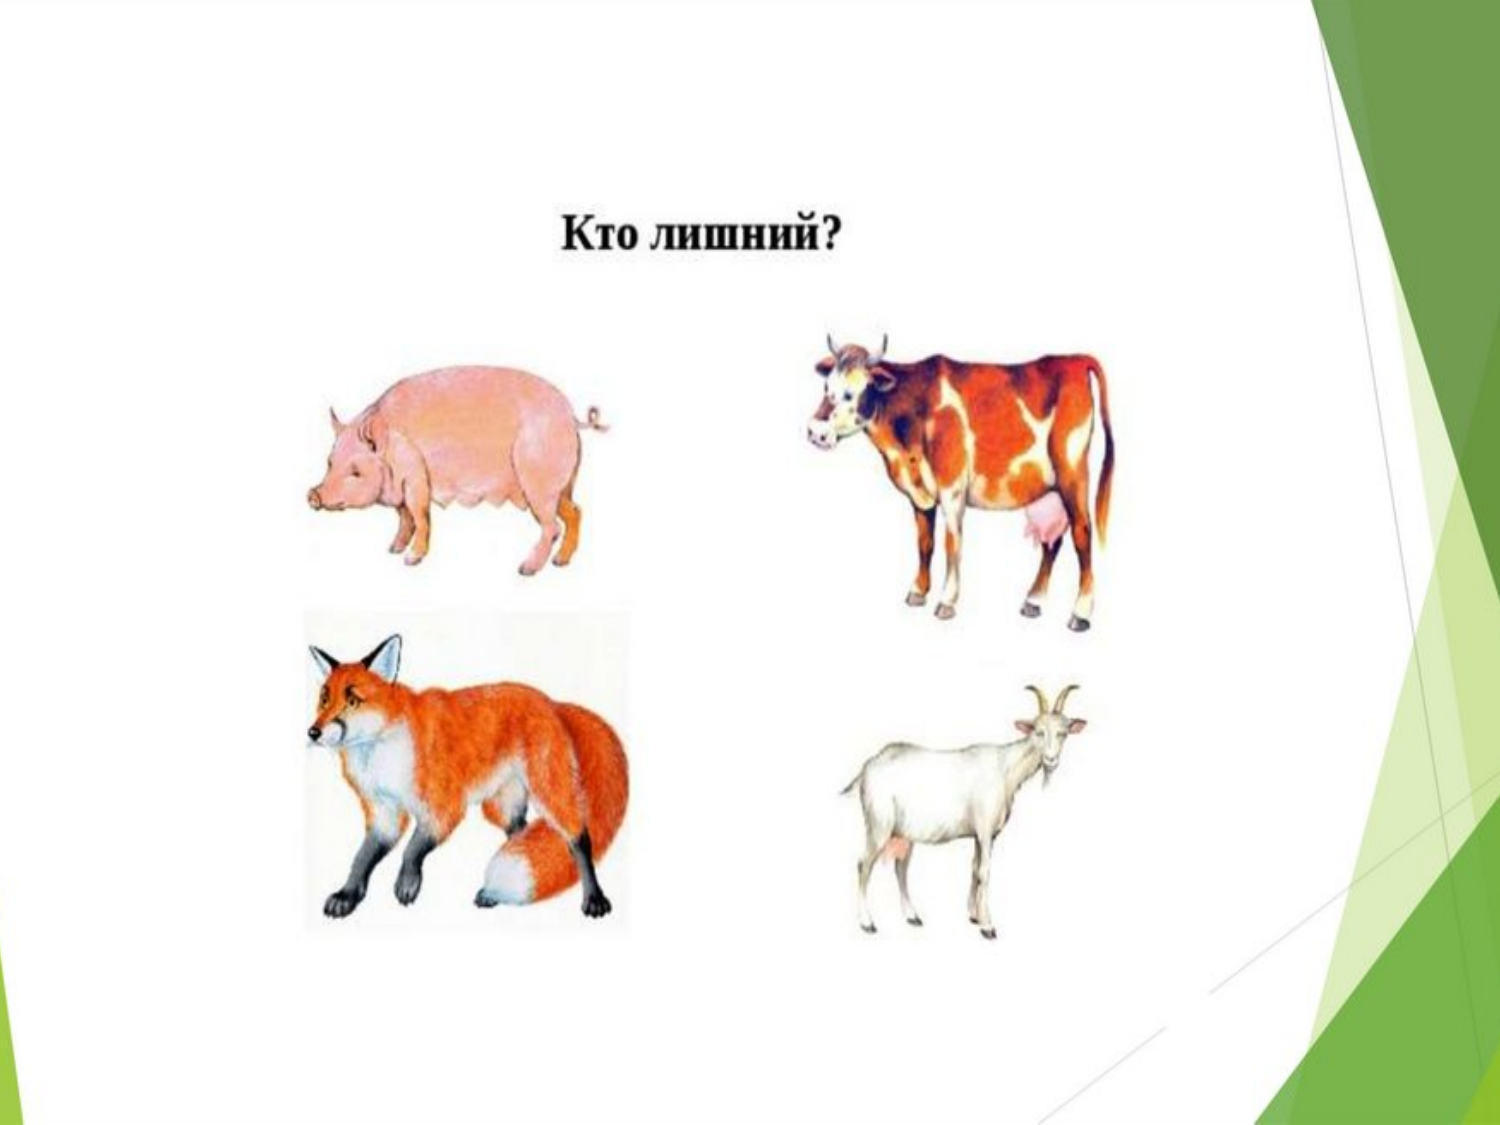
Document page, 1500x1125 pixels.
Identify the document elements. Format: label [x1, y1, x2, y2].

list [0, 0, 1500, 1125]
